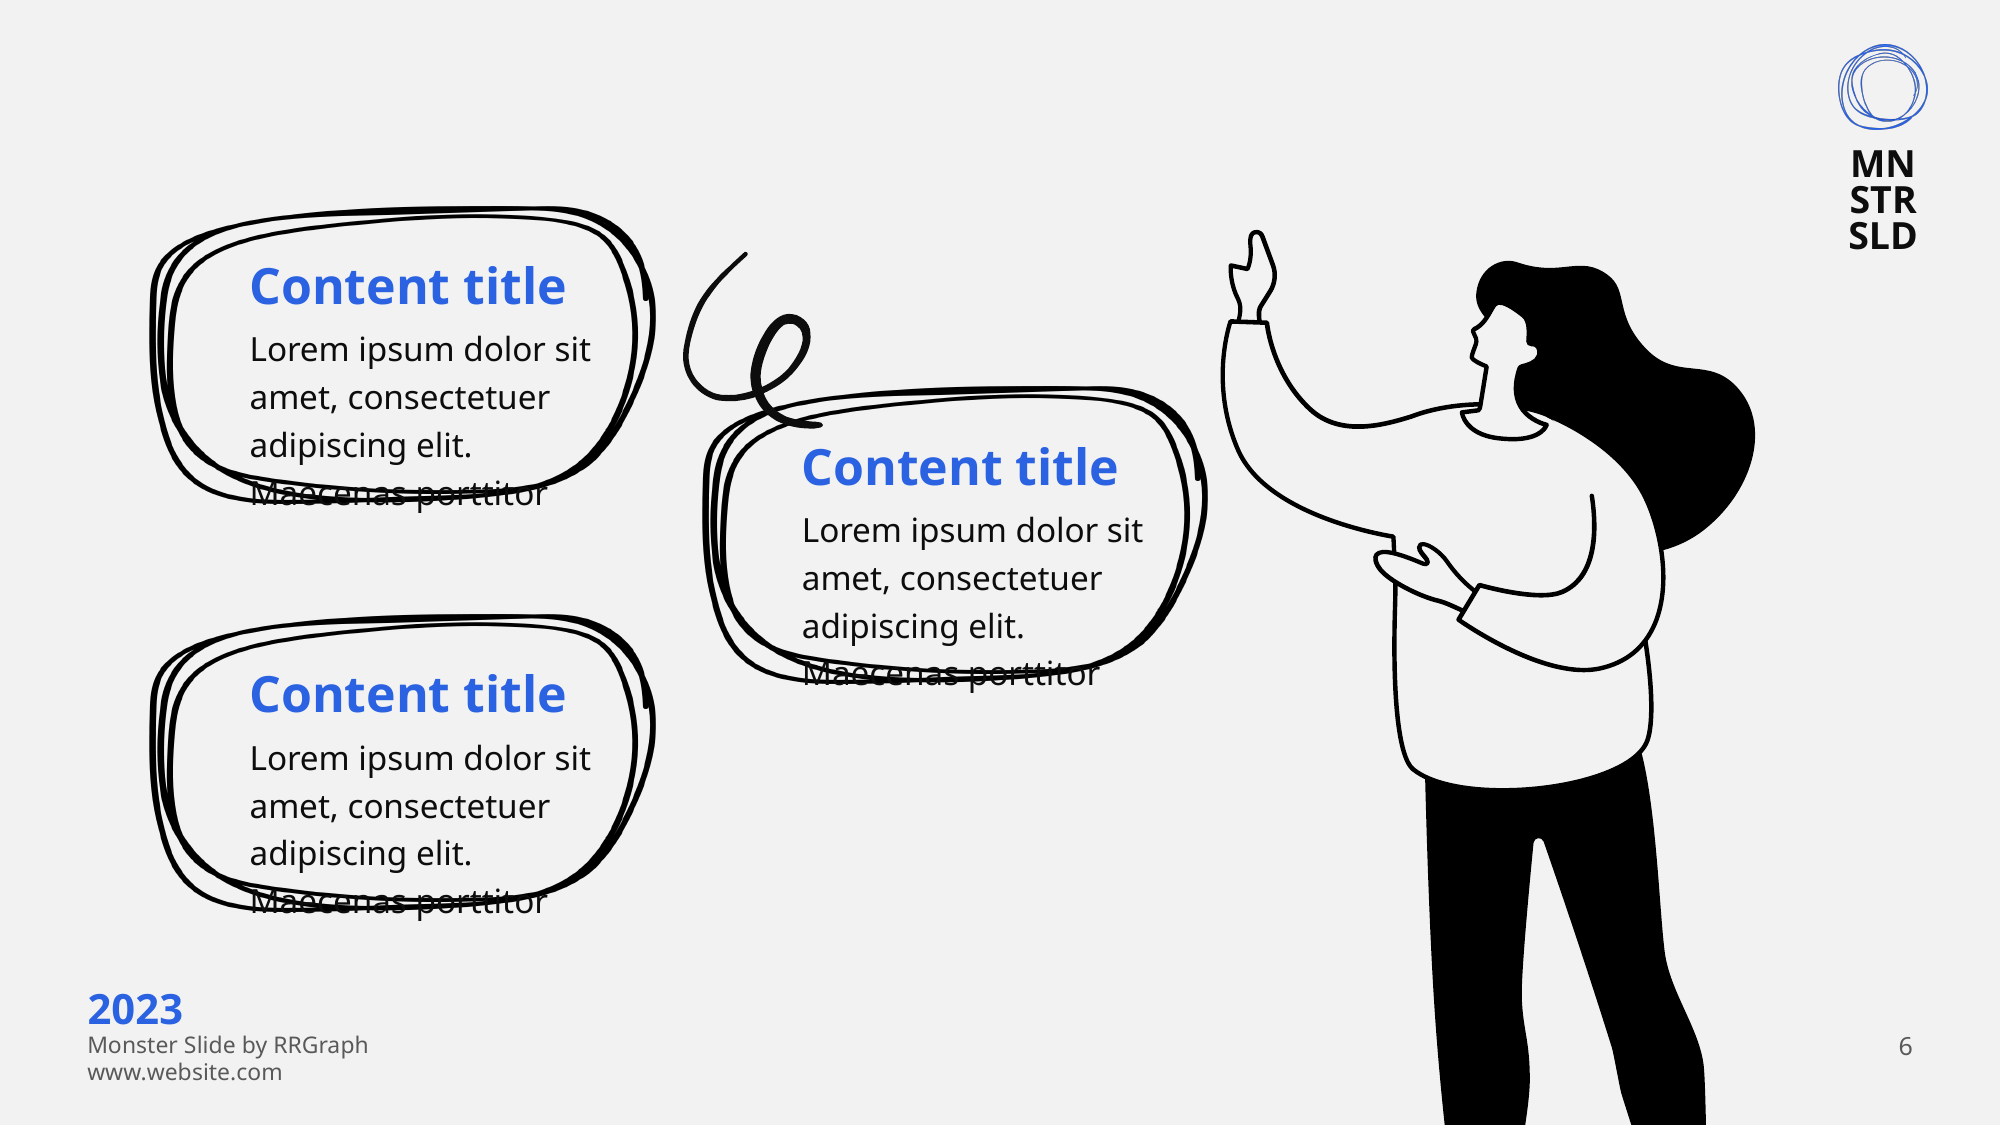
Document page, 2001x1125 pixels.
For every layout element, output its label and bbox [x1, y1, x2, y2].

text_box [915, 386, 1208, 684]
text_box [1220, 229, 1756, 1125]
text_box [0, 0, 915, 898]
picture [1838, 44, 1928, 130]
text_box [149, 898, 656, 912]
